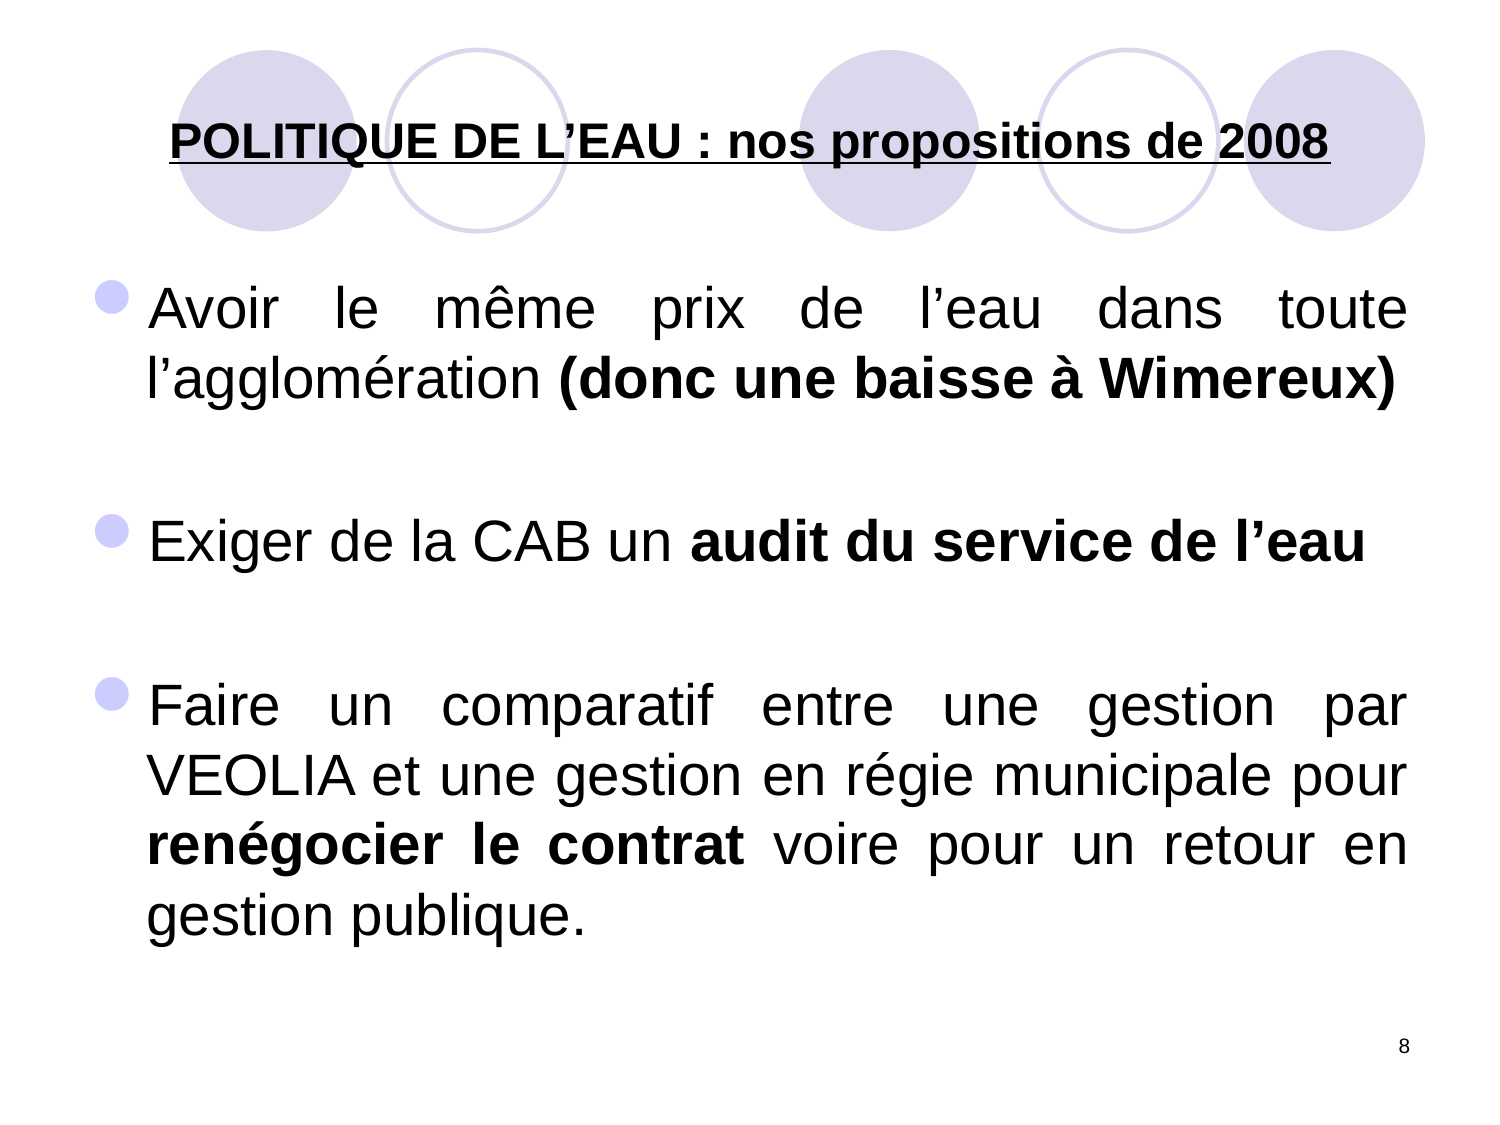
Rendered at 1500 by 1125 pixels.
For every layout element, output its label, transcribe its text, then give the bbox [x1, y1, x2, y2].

title POLITIQUE DE L’EAU : nos propositions de 2008 [74, 44, 1426, 233]
slide_number 8 [1074, 1024, 1426, 1101]
list Avoir le même prix de l’eau dans toute l’agglomération (donc une baisse à Wimereux) Exiger de la CAB un audit du service de l’eau Faire un comparatif entre une gestion par VEOLIA et une gestion en régie municipale pour renégocier le contrat voire pour un retour en gestion publique. [74, 262, 1426, 1006]
